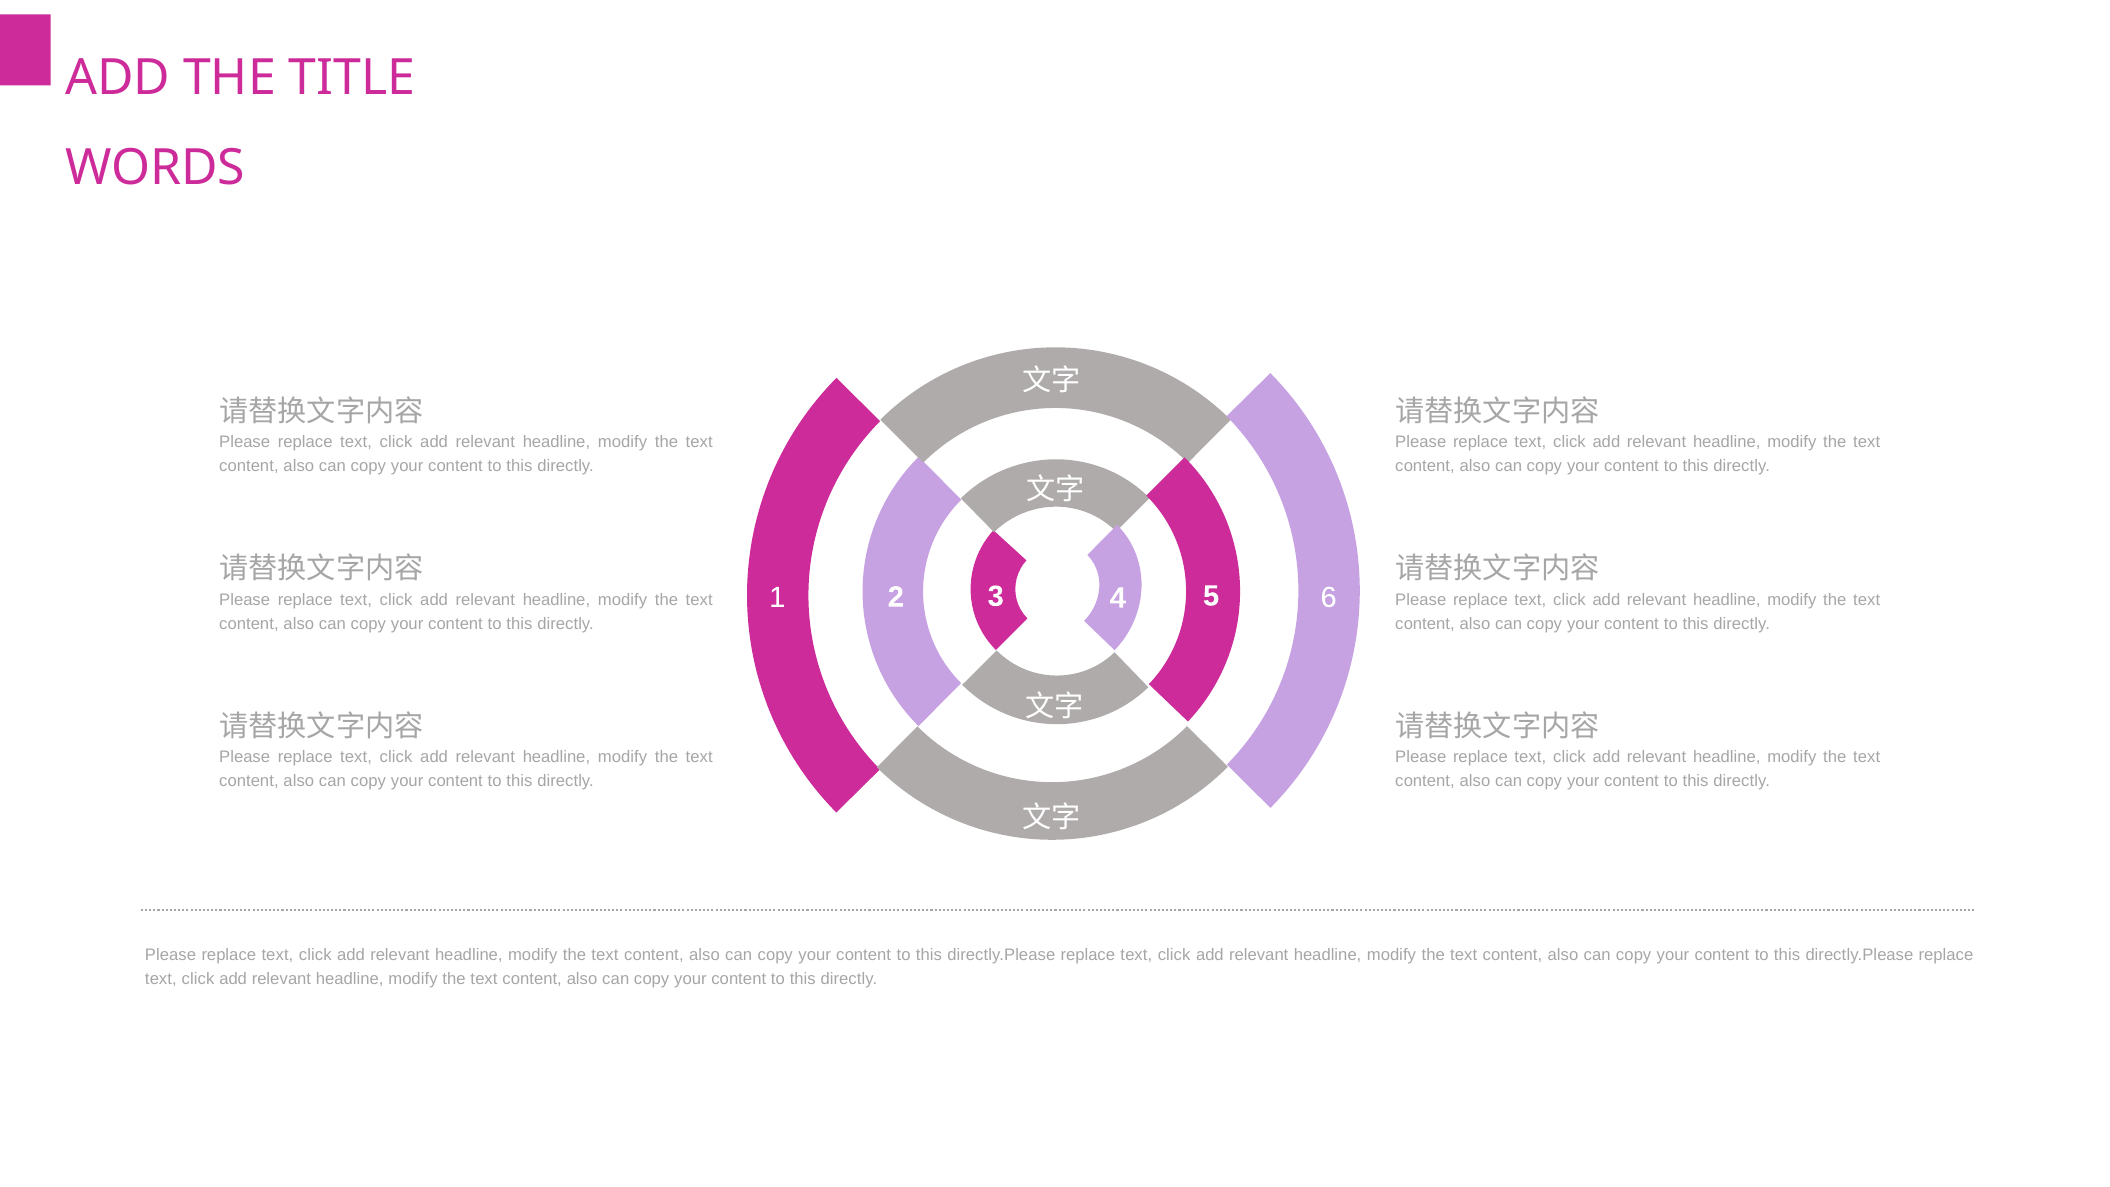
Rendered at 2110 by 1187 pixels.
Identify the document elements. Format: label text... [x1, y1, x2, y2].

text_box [745, 281, 1363, 905]
text_box Please replace text, click add relevant headline, modify the text content, also can copy your content to this directly.Please replace text, click add relevant headline, modify the text content, also can copy your content to this directly.Please replace text, click add relevant headline, modify the text content, also can copy your content to this directly. [145, 940, 1977, 988]
text_box ADD THE TITLE WORDS [50, 7, 583, 202]
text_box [219, 385, 714, 791]
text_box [1395, 385, 1882, 792]
